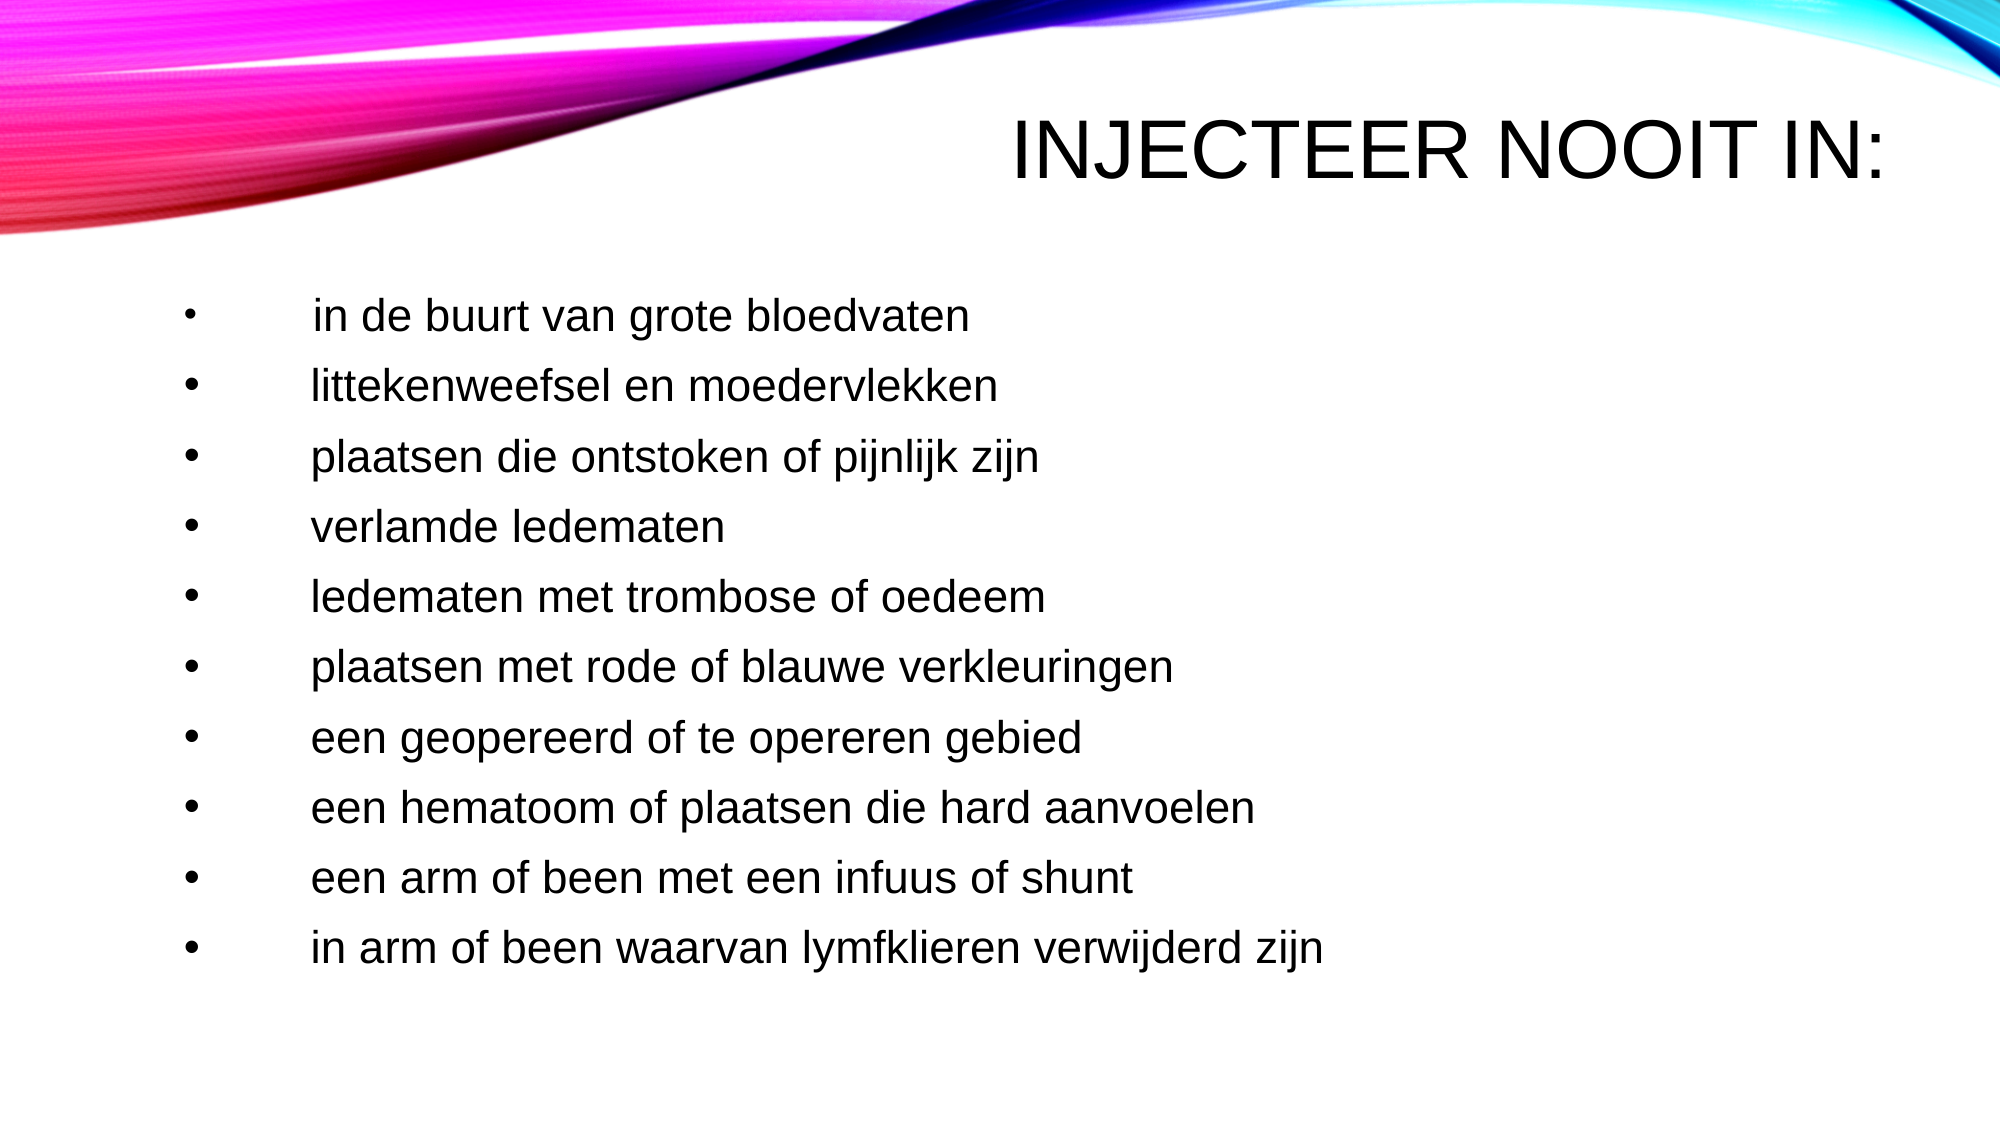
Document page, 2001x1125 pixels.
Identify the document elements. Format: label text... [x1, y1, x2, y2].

picture [1890, 0, 2000, 75]
picture [0, 0, 2000, 237]
title Injecteer nooit in: [490, 45, 1903, 258]
picture [1910, 0, 2000, 45]
list in de buurt van grote bloedvaten littekenweefsel en moedervlekken plaatsen die ontstoken of pijnlijk zijn verlamde ledematen ledematen met trombose of oedeem plaatsen met rode of blauwe verkleuringen een geopereerd of te opereren gebied een hematoom of plaatsen die hard aanvoelen een arm of been met een infuus of shunt in arm of been waarvan lymfklieren verwijderd zijn [168, 284, 1519, 1076]
